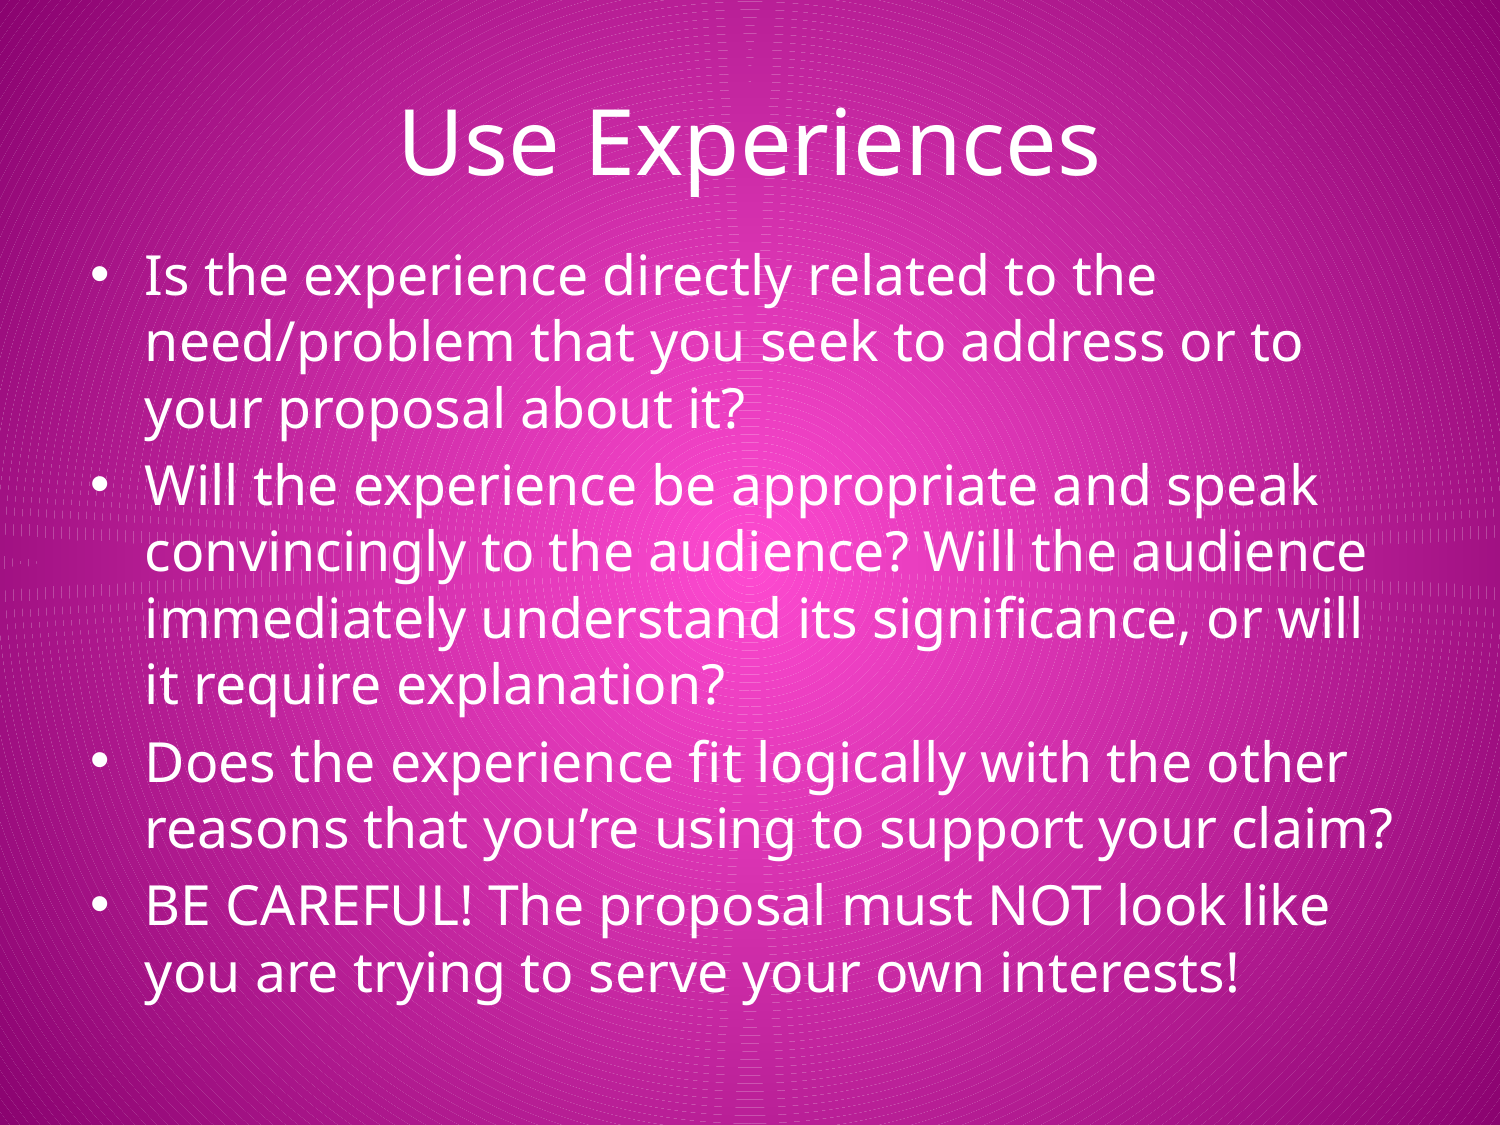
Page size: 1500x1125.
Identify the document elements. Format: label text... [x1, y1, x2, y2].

title Use Experiences [75, 45, 1425, 232]
list Is the experience directly related to the need/problem that you seek to address or to your proposal about it? Will the experience be appropriate and speak convincingly to the audience? Will the audience immediately understand its significance, or will it require explanation? Does the experience fit logically with the other reasons that you’re using to support your claim? BE CAREFUL! The proposal must NOT look like you are trying to serve your own interests! [75, 232, 1425, 1075]
